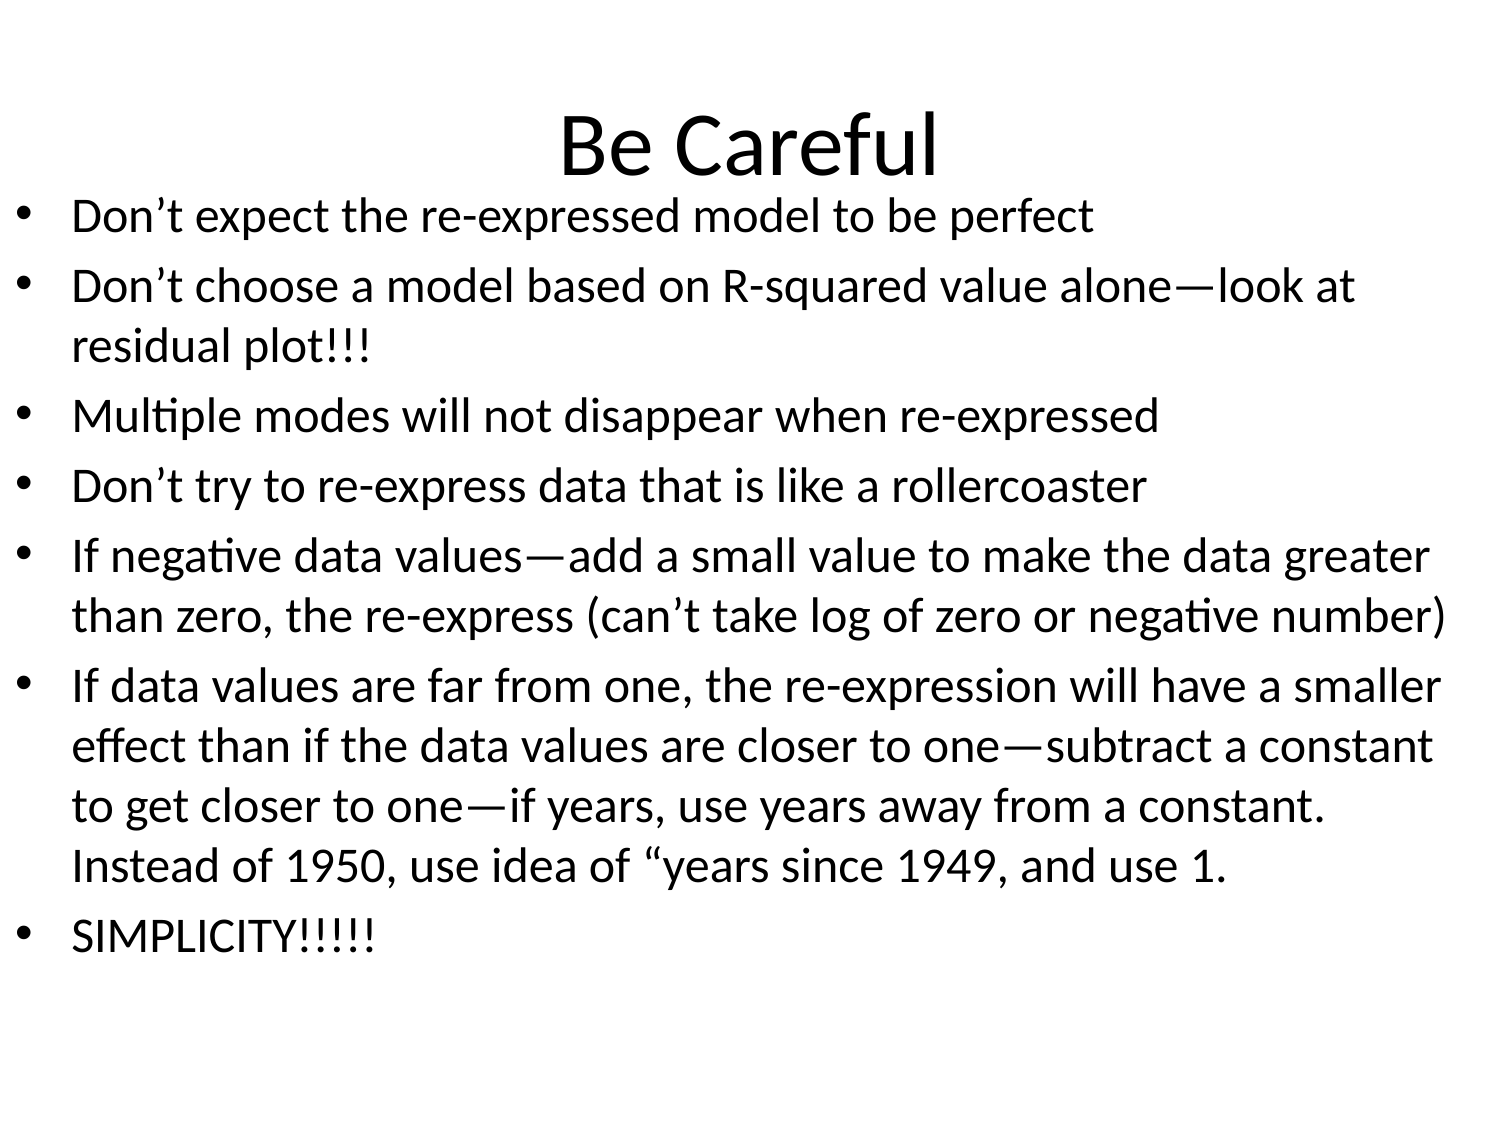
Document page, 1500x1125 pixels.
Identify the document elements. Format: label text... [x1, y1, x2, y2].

list Don’t expect the re-expressed model to be perfect Don’t choose a model based on R-squared value alone—look at residual plot!!! Multiple modes will not disappear when re-expressed Don’t try to re-express data that is like a rollercoaster If negative data values—add a small value to make the data greater than zero, the re-express (can’t take log of zero or negative number) If data values are far from one, the re-expression will have a smaller effect than if the data values are closer to one—subtract a constant to get closer to one—if years, use years away from a constant. Instead of 1950, use idea of “years since 1949, and use 1. SIMPLICITY!!!!! [0, 174, 1500, 930]
title Be Careful [75, 45, 1425, 174]
